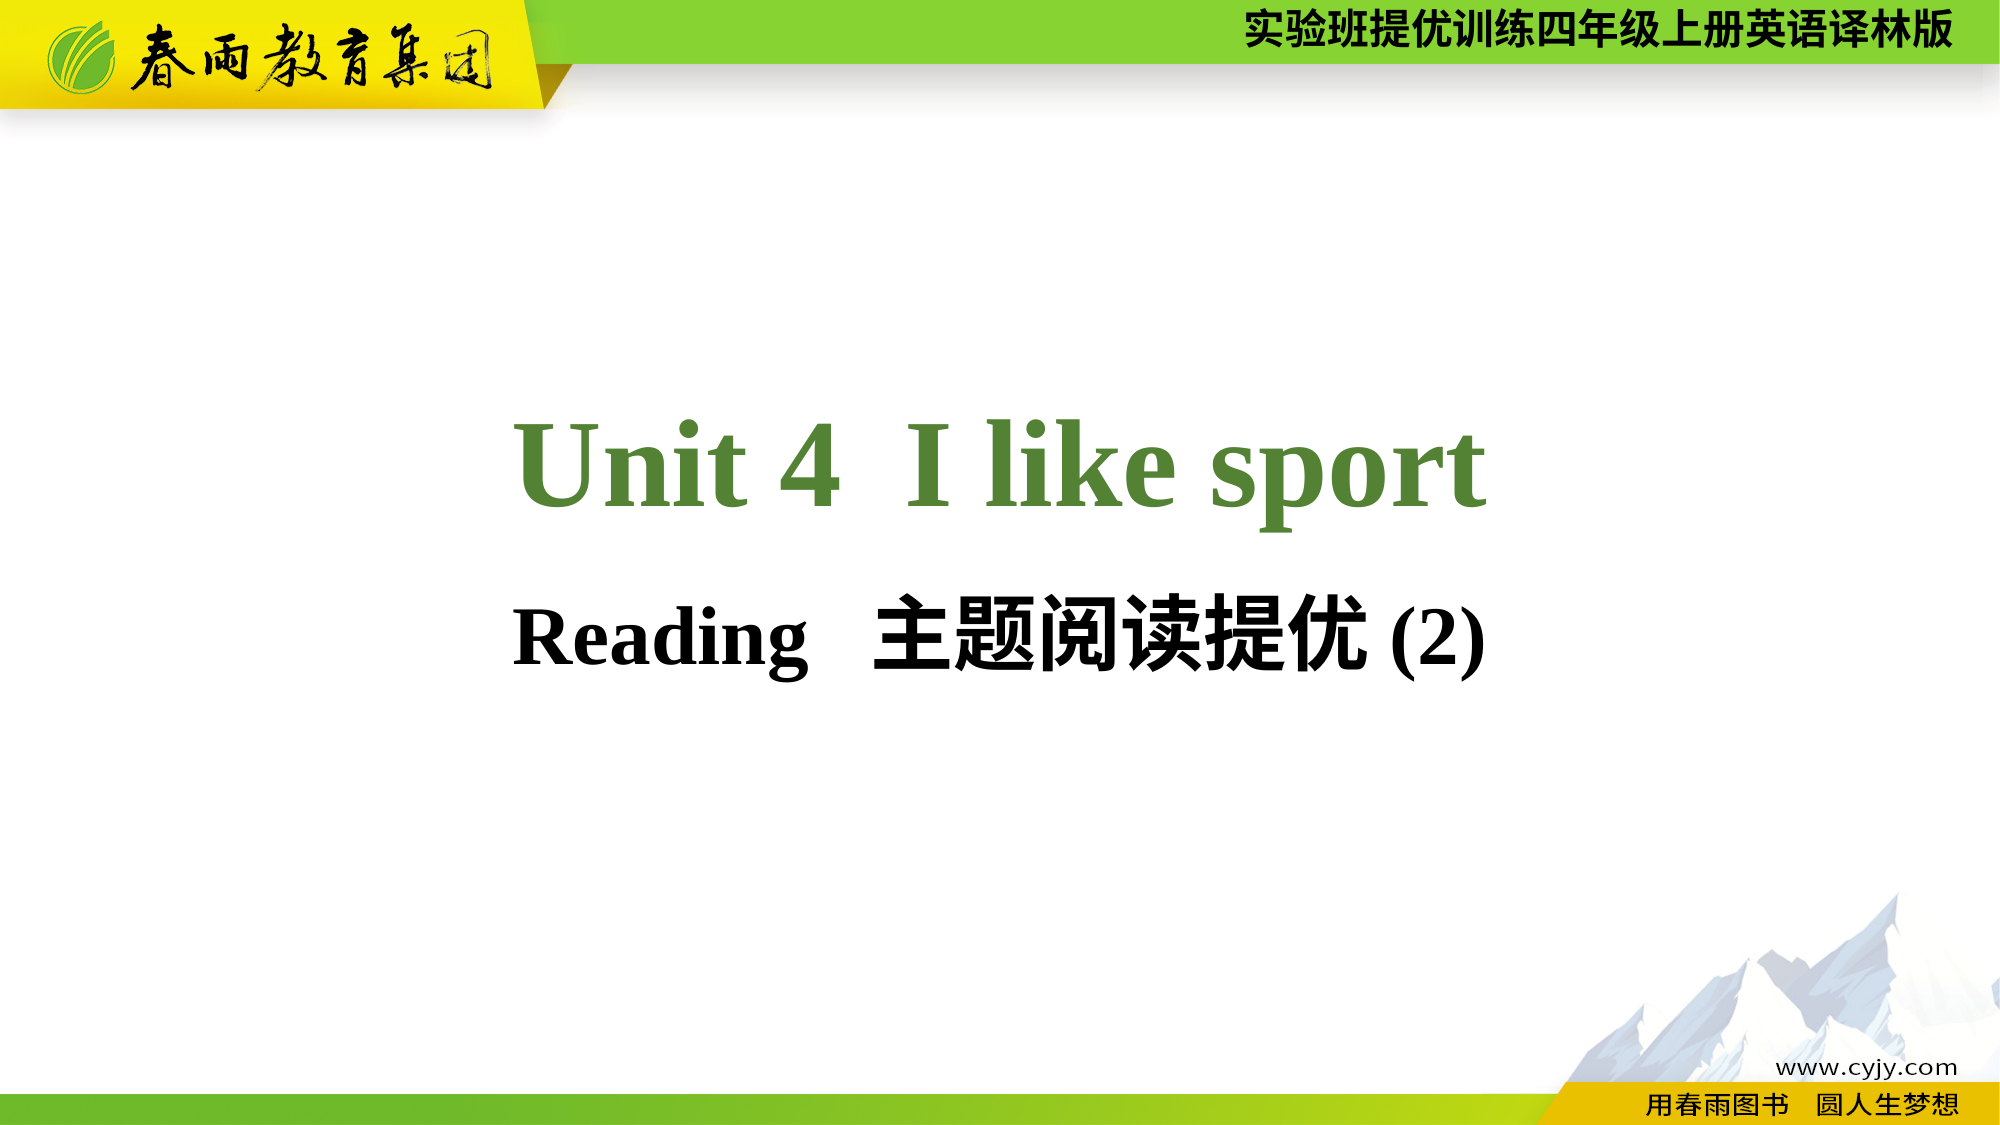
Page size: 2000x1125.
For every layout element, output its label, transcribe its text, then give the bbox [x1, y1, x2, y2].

picture [0, 689, 2000, 1125]
text_box Unit 4 I like sport Reading 主题阅读提优(2) [0, 298, 2000, 689]
picture [0, 0, 2000, 298]
